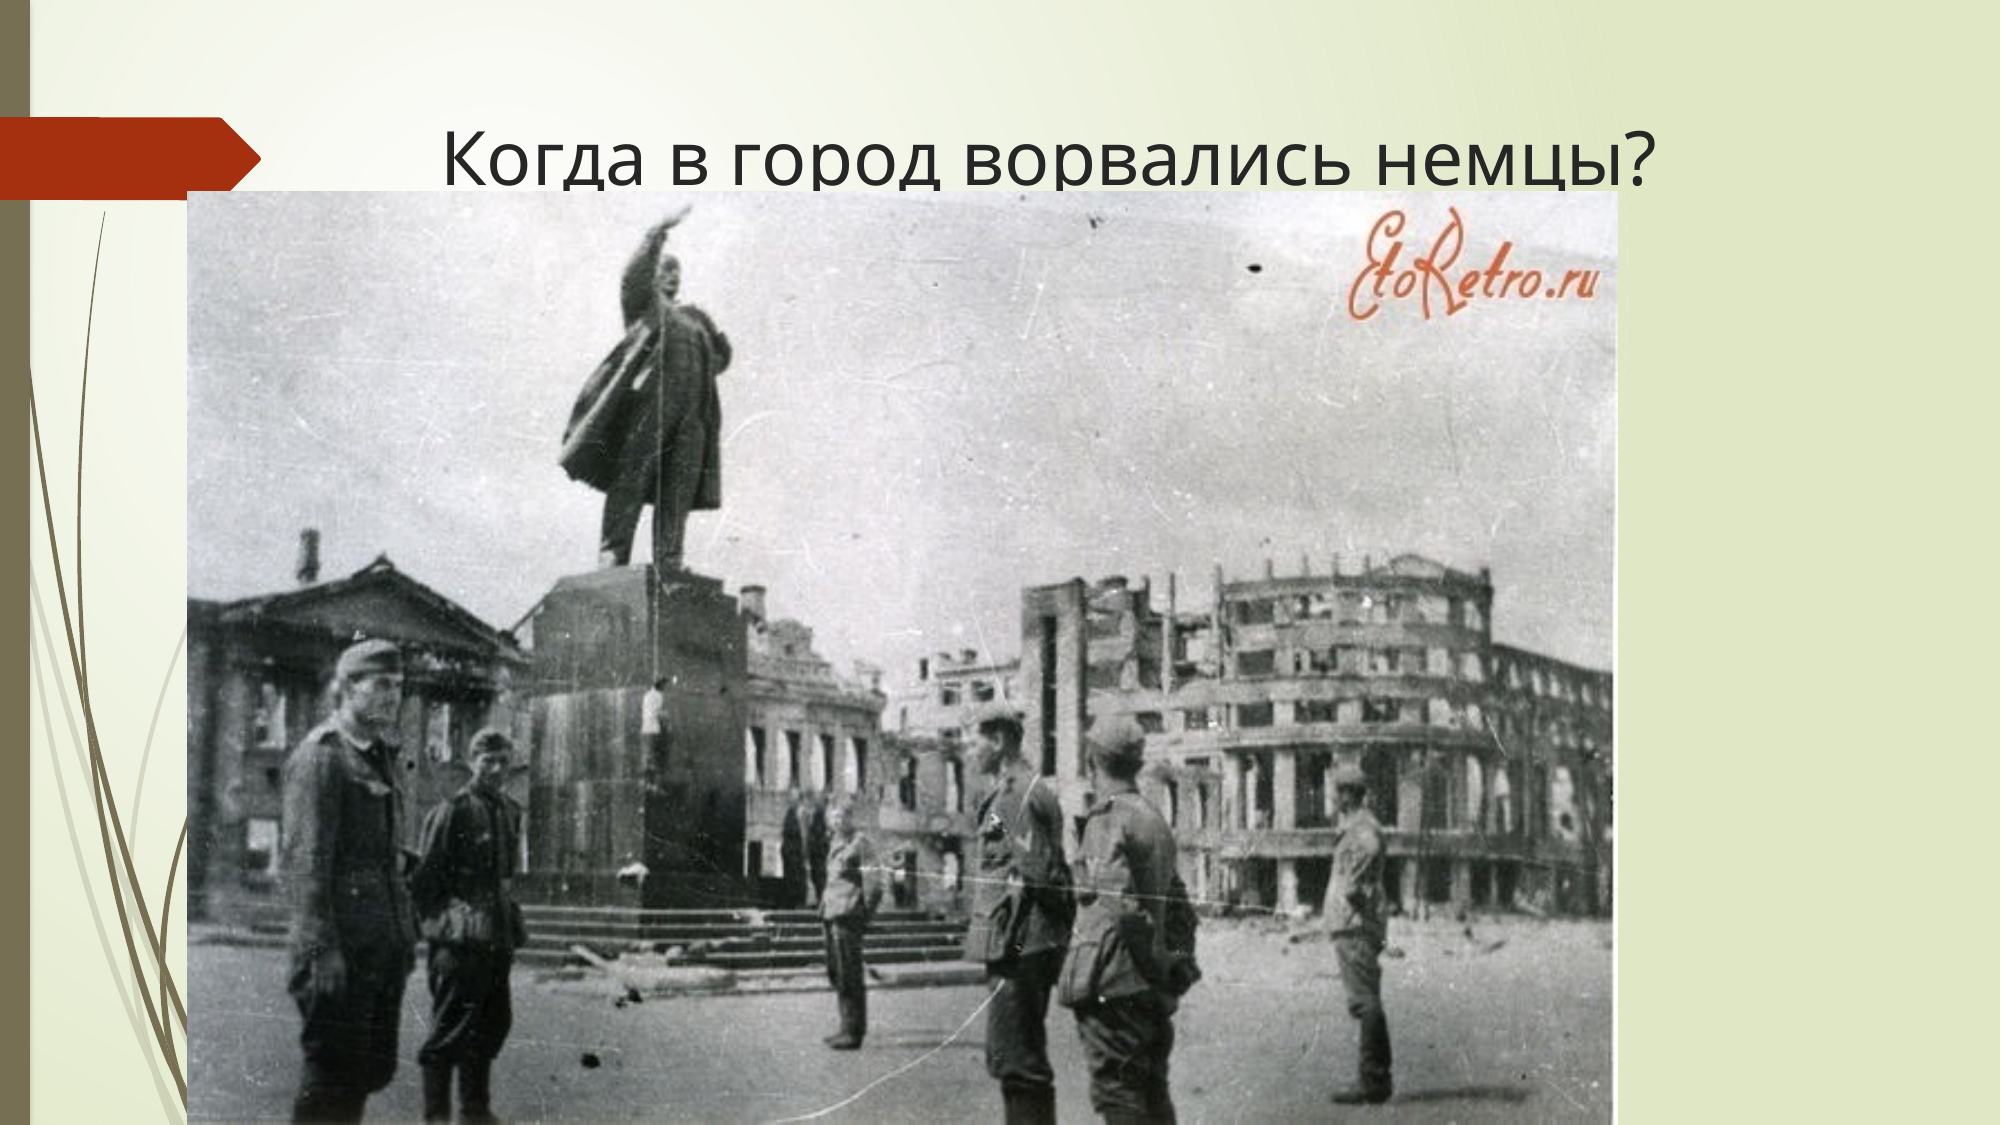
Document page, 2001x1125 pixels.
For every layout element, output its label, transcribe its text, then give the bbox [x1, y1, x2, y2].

title Когда в город ворвались немцы? [425, 102, 1888, 313]
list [187, 191, 1618, 1125]
